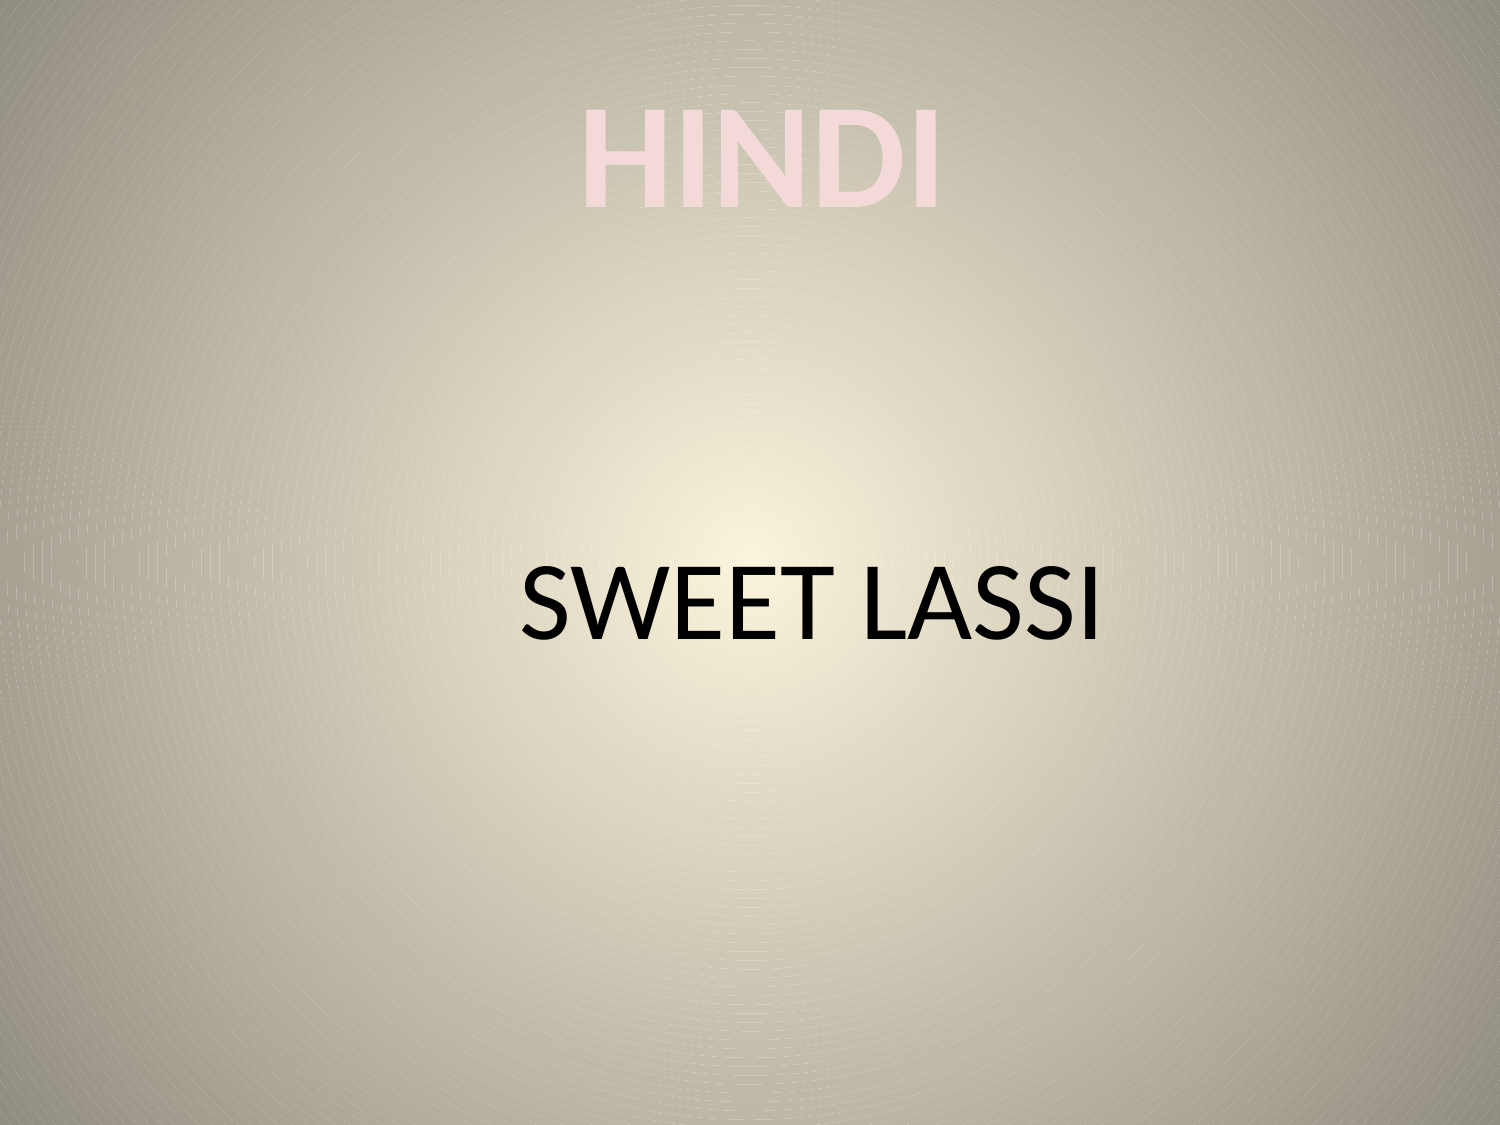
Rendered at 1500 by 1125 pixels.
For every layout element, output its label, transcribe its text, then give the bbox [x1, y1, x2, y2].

text_box HINDI [262, 49, 1263, 245]
text_box SWEET LASSI [174, 249, 1450, 670]
